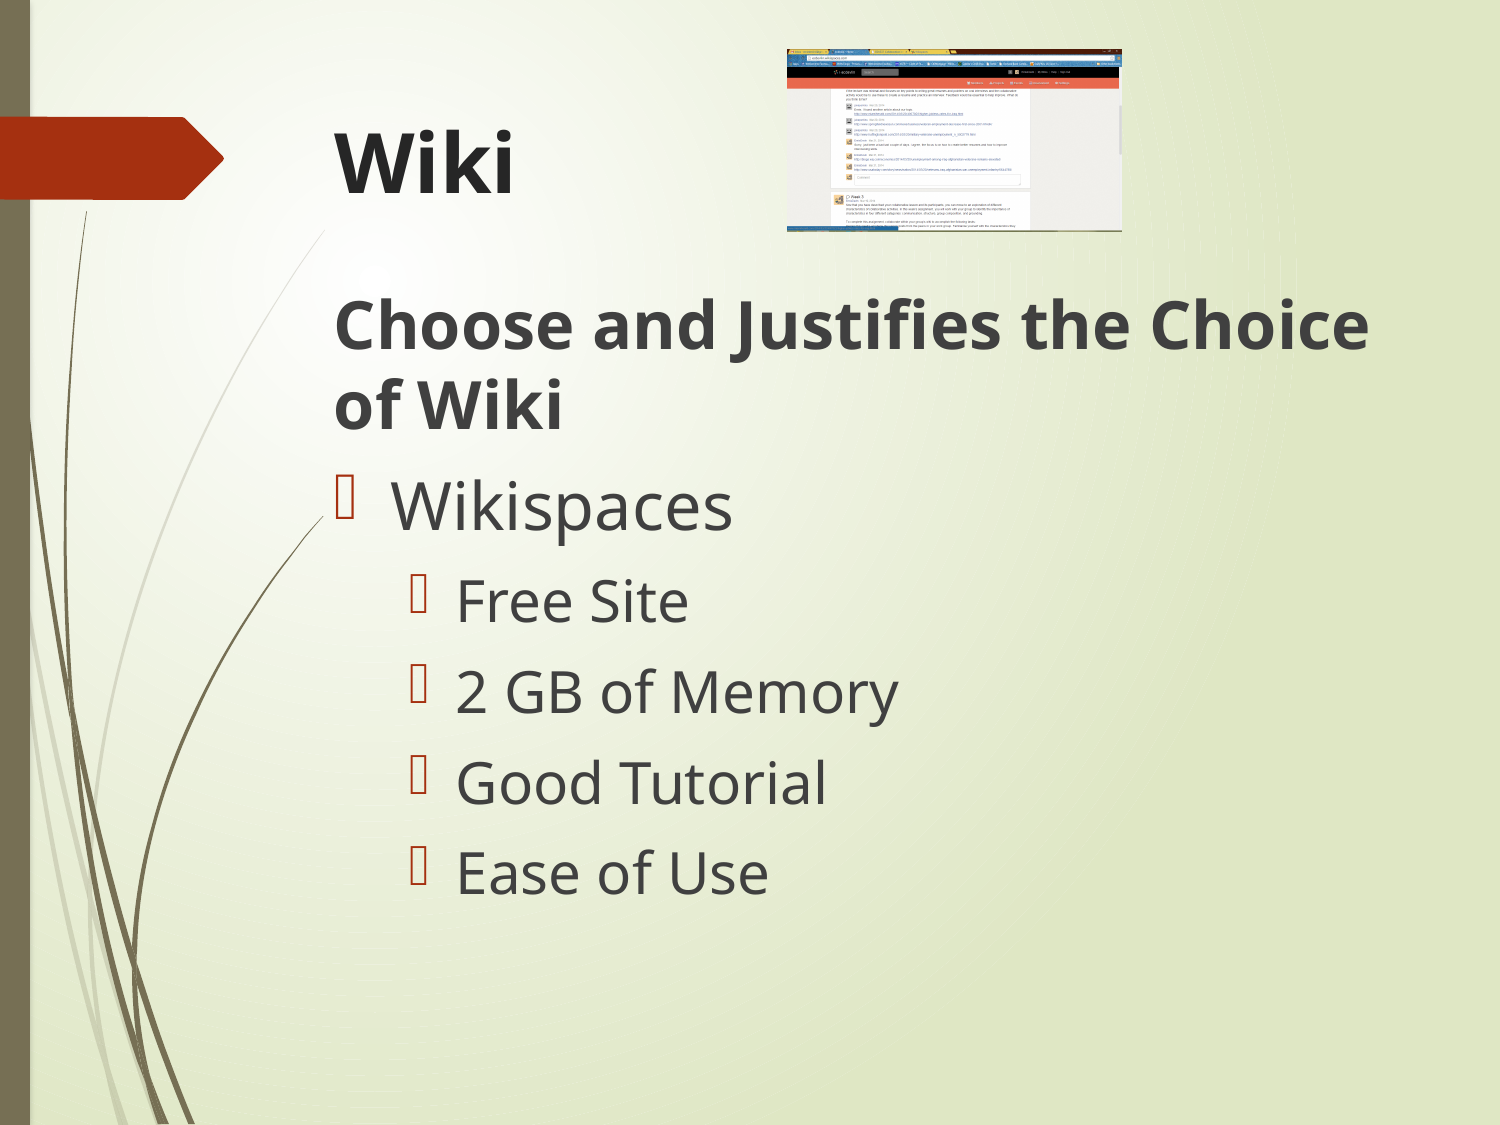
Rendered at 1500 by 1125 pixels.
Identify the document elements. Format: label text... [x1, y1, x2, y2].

picture [787, 49, 1122, 232]
list Choose and Justifies the Choice of Wiki Wikispaces Free Site 2 GB of Memory Good Tutorial Ease of Use [318, 275, 1400, 970]
title Wiki [319, 102, 1400, 275]
